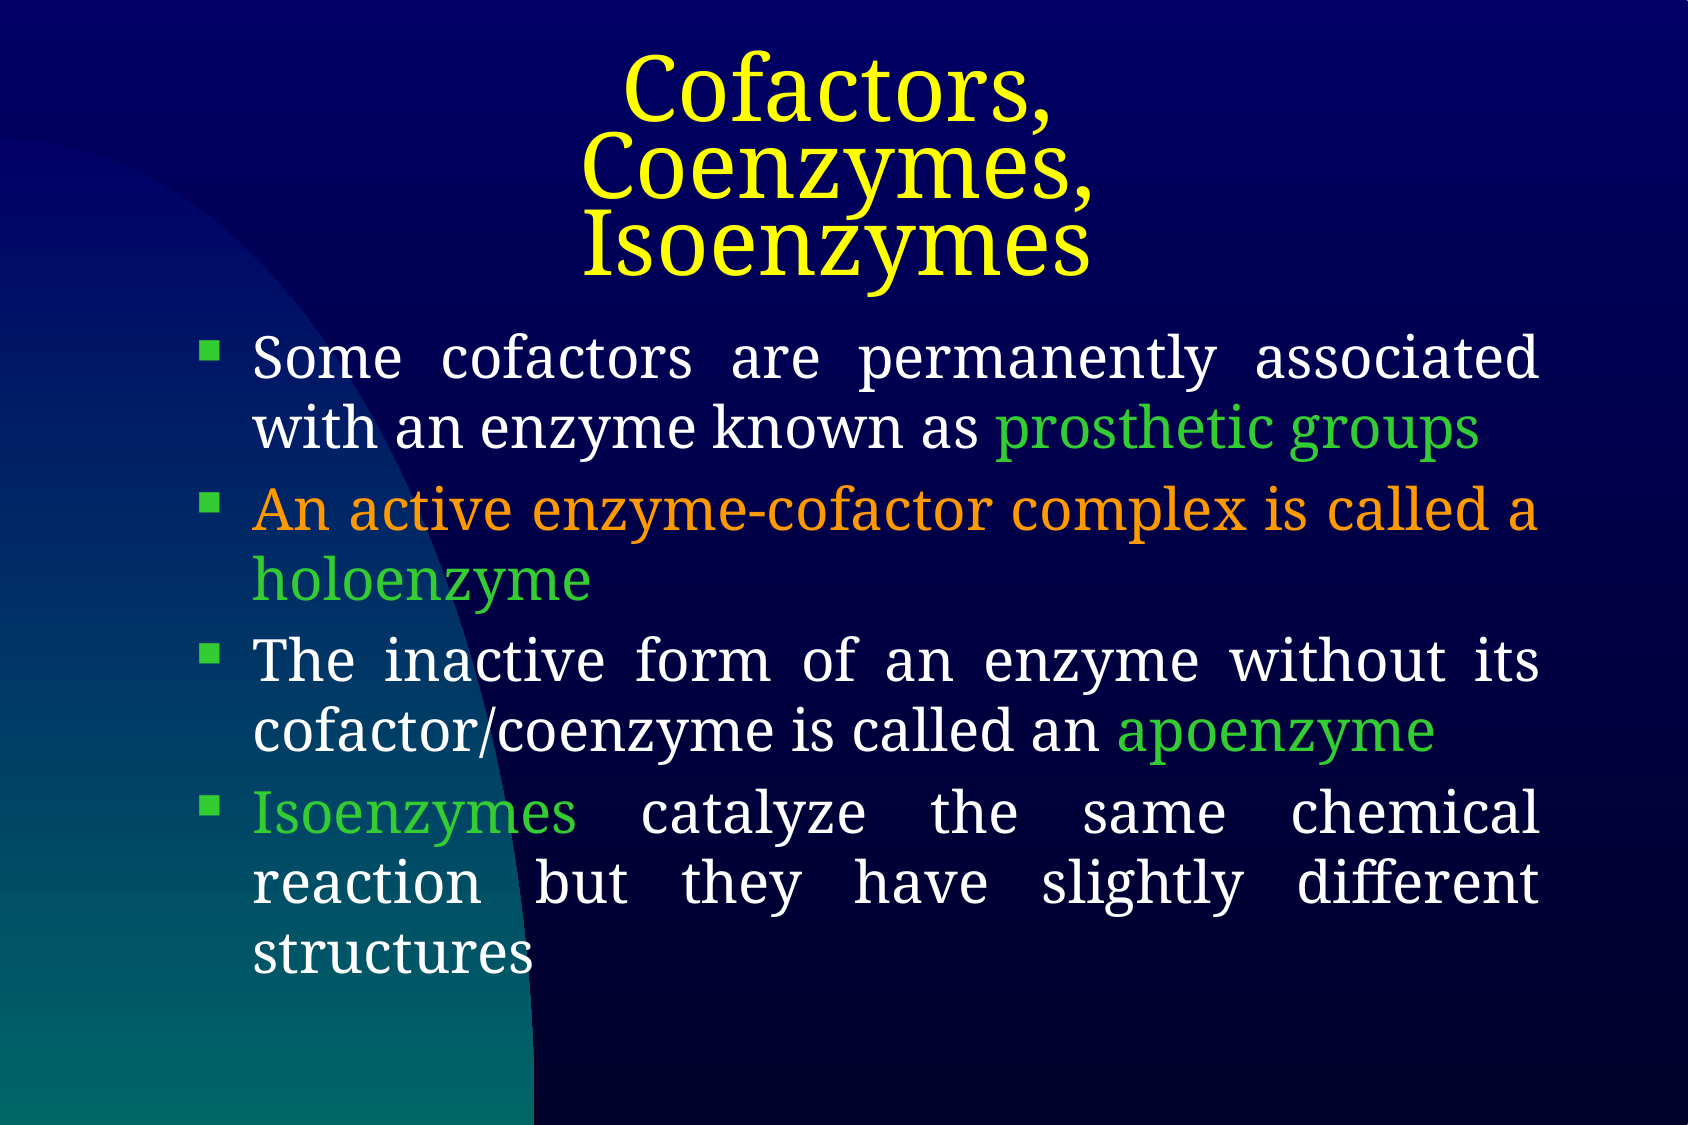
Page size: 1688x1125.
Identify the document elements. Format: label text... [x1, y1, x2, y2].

list Some cofactors are permanently associated with an enzyme known as prosthetic groups An active enzyme-cofactor complex is called a holoenzyme The inactive form of an enzyme without its cofactor/coenzyme is called an apoenzyme Isoenzymes catalyze the same chemical reaction but they have slightly different structures [181, 312, 1557, 988]
title Cofactors, Coenzymes, Isoenzymes [347, 50, 1328, 300]
